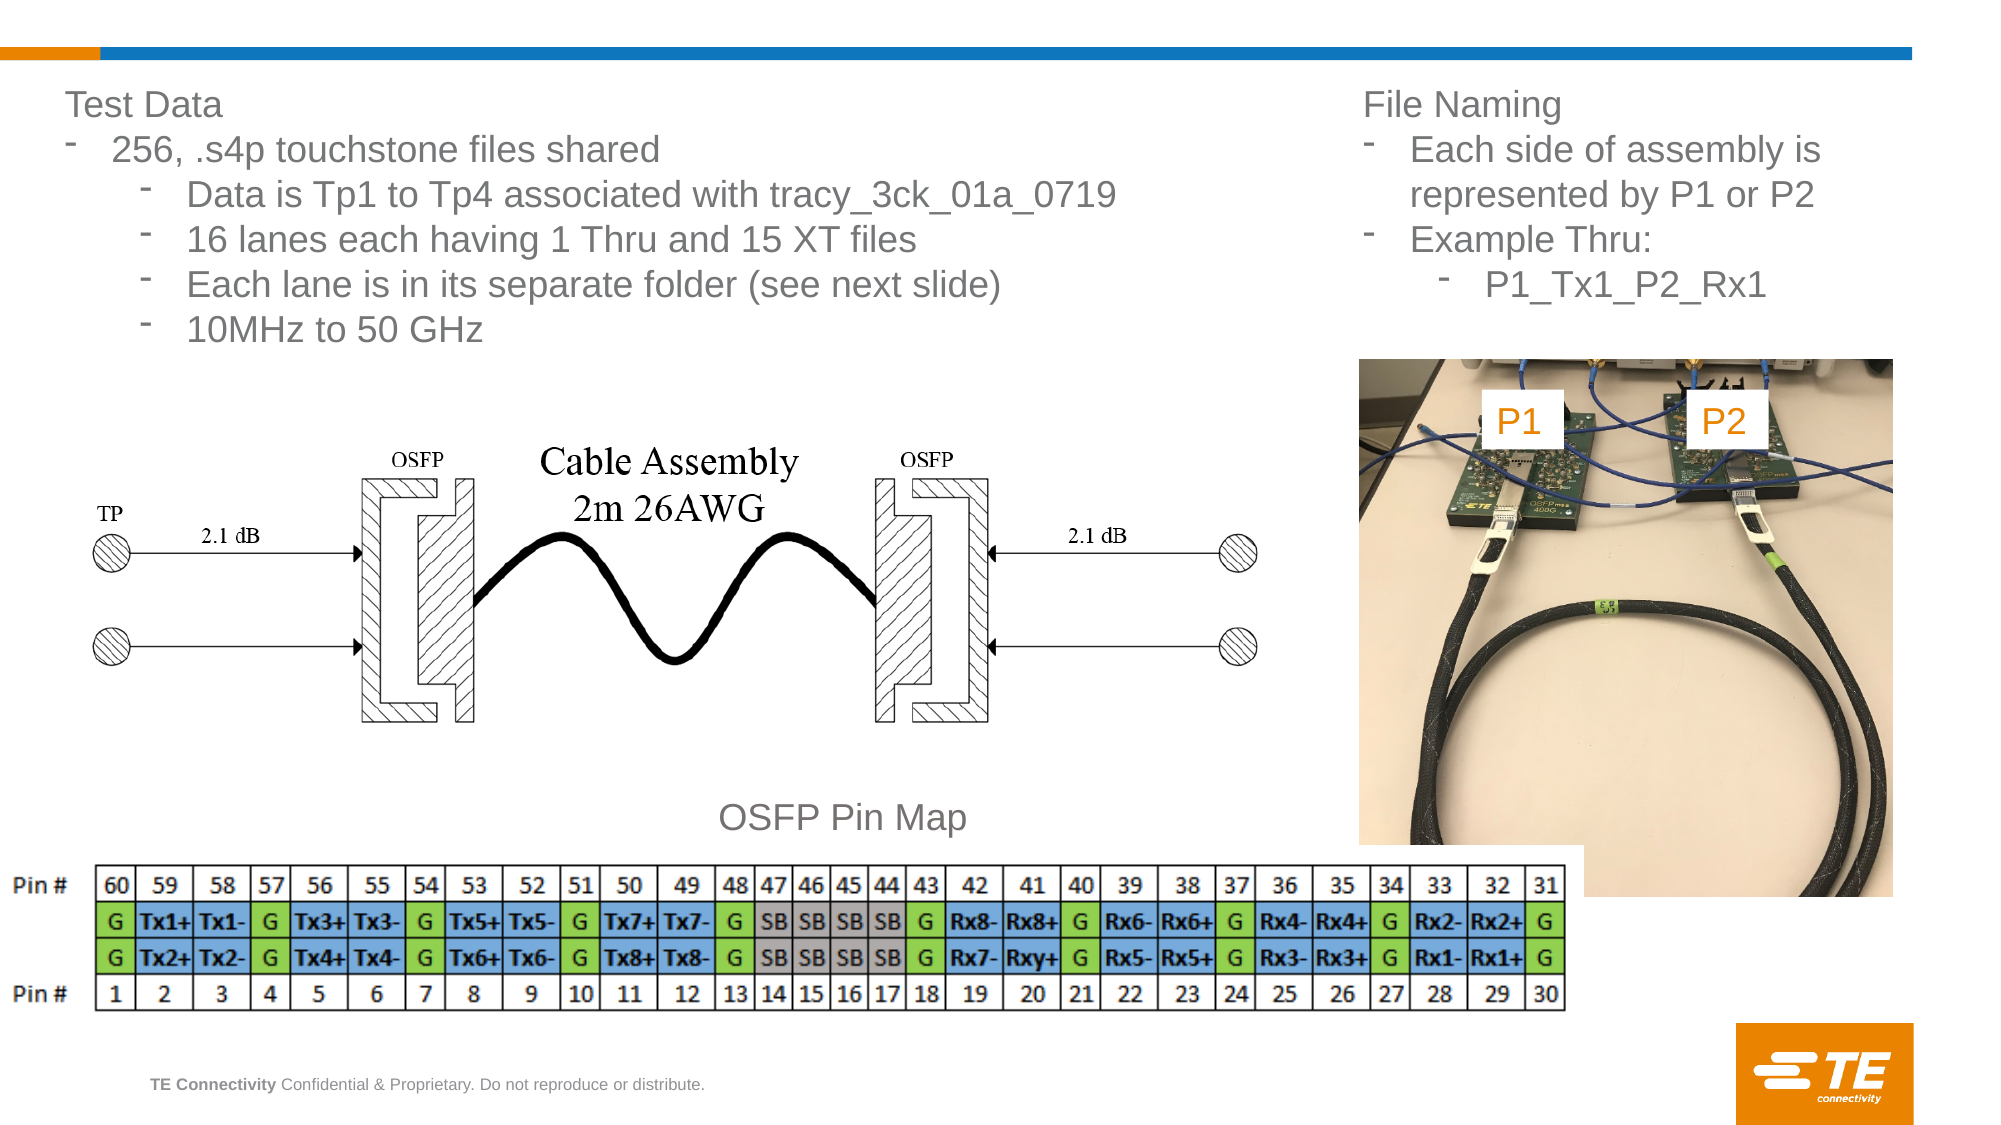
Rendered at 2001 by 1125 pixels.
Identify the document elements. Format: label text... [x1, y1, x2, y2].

text_box OSFP Pin Map [703, 785, 1000, 845]
picture [80, 418, 1258, 740]
picture [0, 359, 1895, 1026]
text_box File Naming Each side of assembly is represented by P1 or P2 Example Thru: P1_Tx1_P2_Rx1 [1348, 72, 2000, 312]
text_box Test Data 256, .s4p touchstone files shared Data is Tp1 to Tp4 associated with tracy_3ck_01a_0719 16 lanes each having 1 Thru and 15 XT files Each lane is in its separate folder (see next slide) 10MHz to 50 GHz [49, 72, 1321, 357]
picture [1736, 1023, 1914, 1125]
